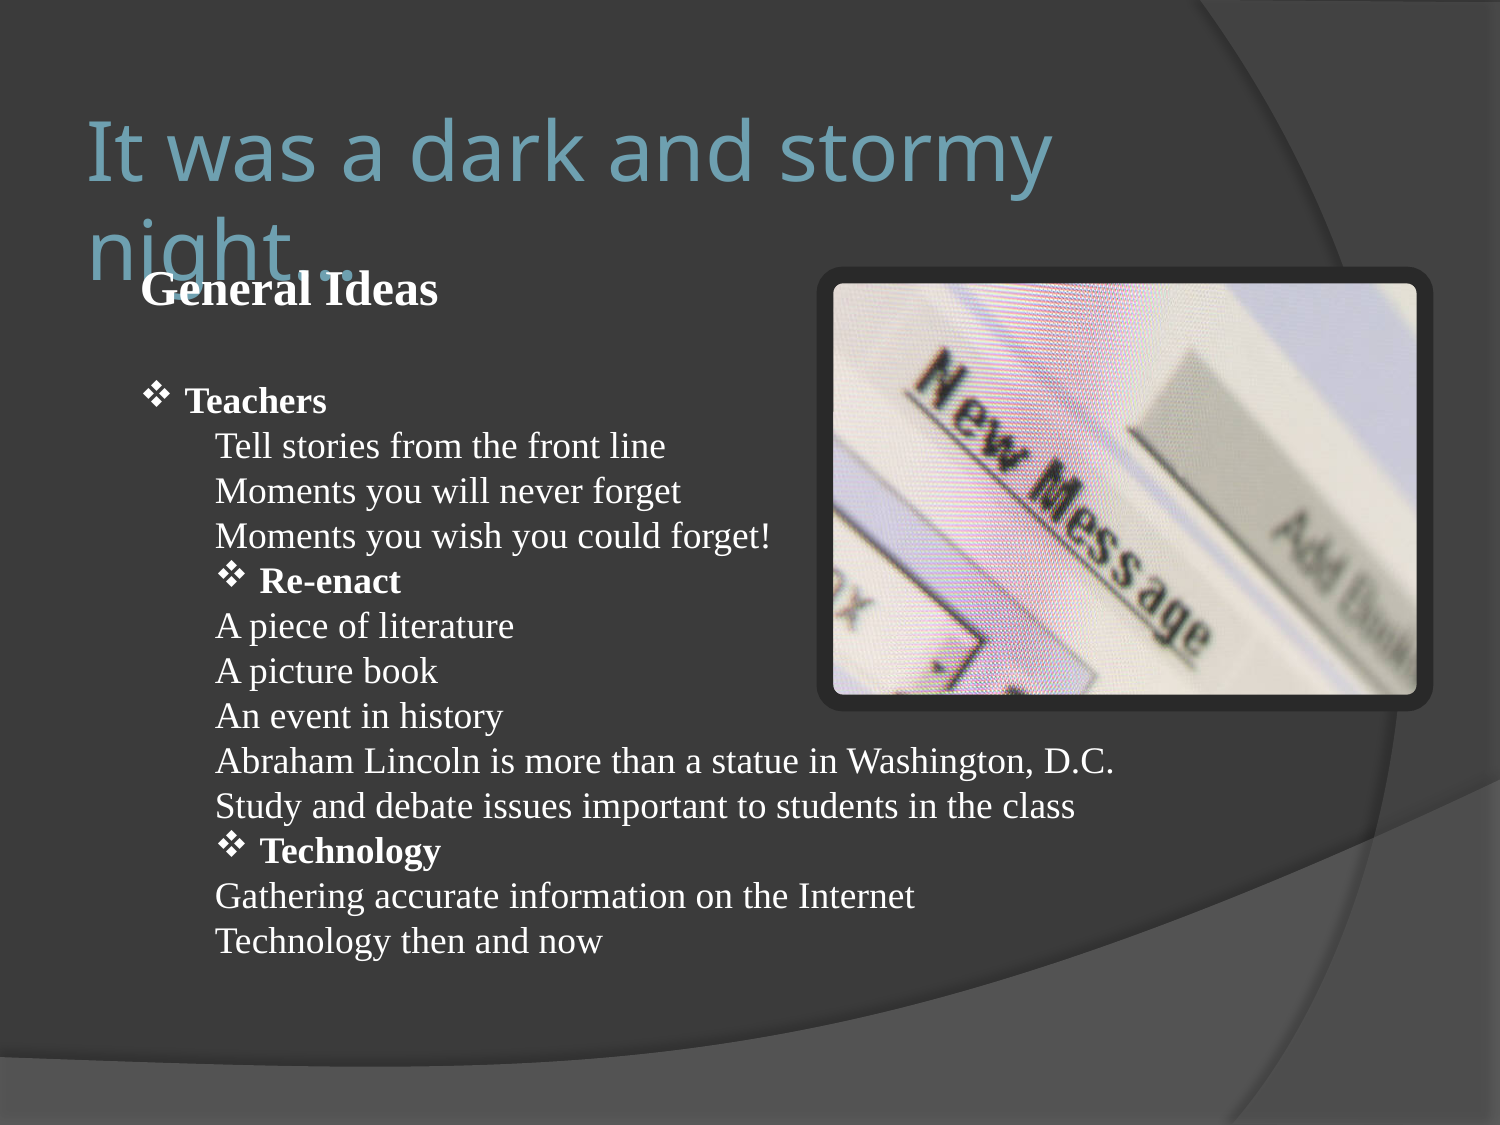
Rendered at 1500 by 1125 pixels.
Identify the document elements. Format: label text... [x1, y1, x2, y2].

text_box General Ideas Teachers Tell stories from the front line Moments you will never forget Moments you wish you could forget! Re-enact A piece of literature A picture book An event in history Abraham Lincoln is more than a statue in Washington, D.C. Study and debate issues important to students in the class Technology Gathering accurate information on the Internet Technology then and now [124, 248, 1400, 969]
title It was a dark and stormy night... [78, 103, 1354, 292]
picture [824, 274, 1426, 704]
